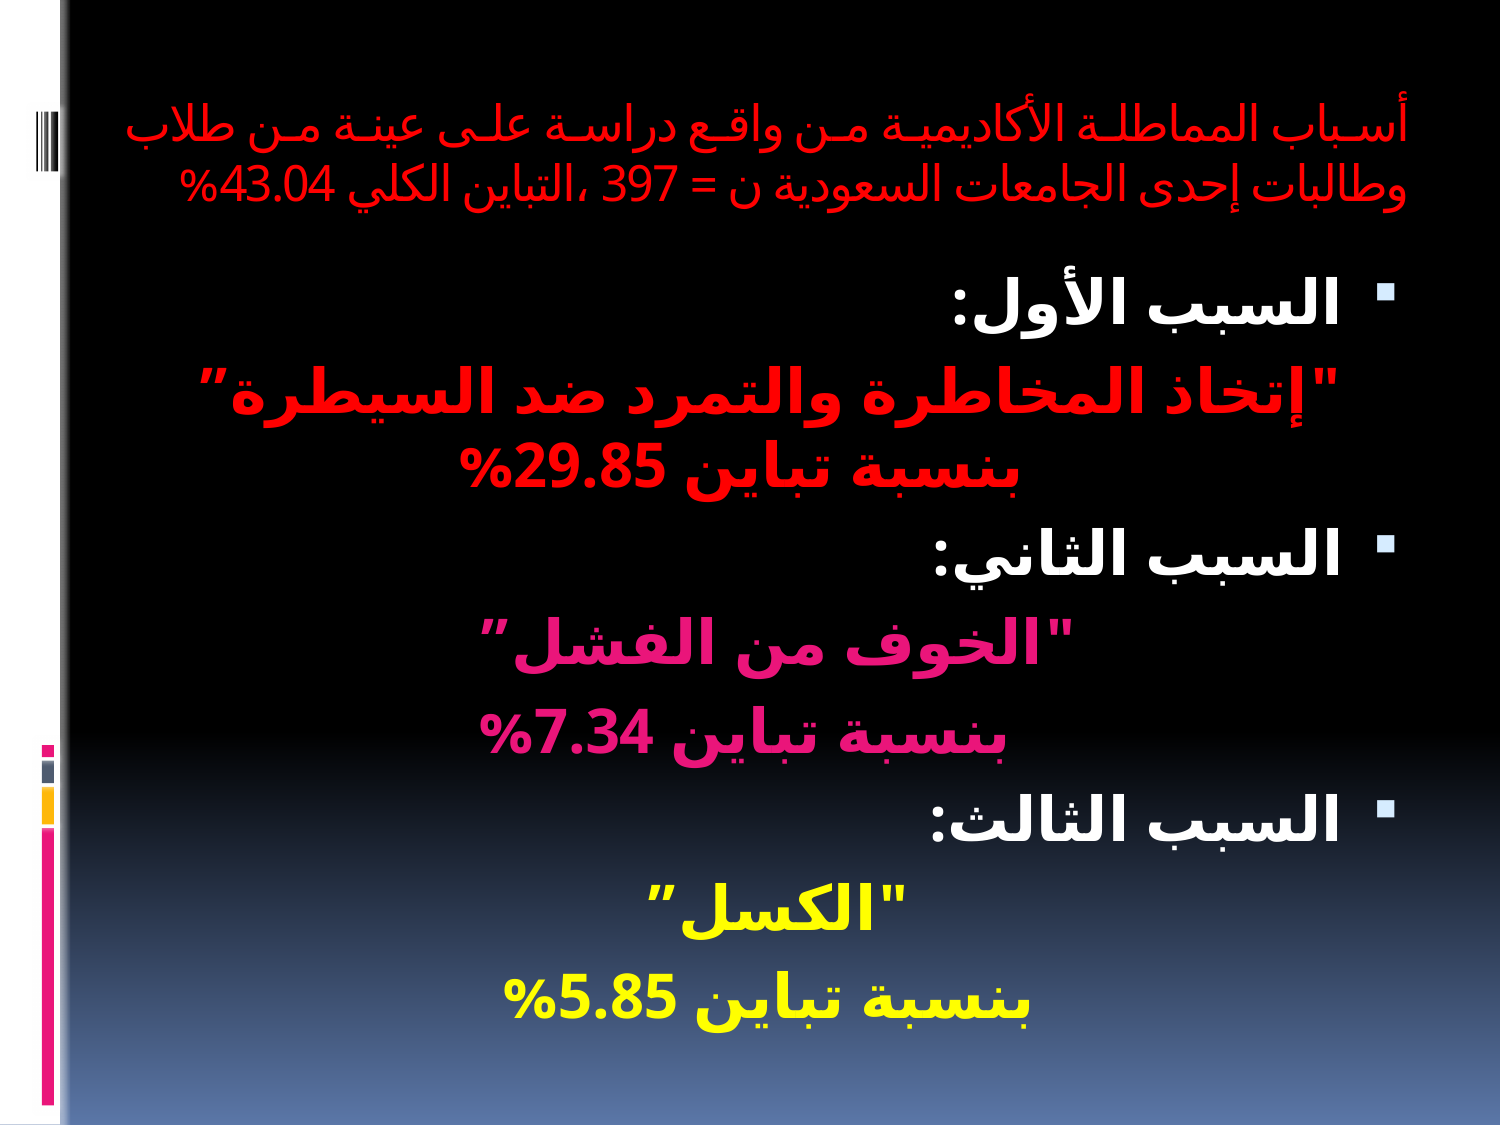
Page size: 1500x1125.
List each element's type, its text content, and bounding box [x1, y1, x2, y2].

list السبب الأول: "إتخاذ المخاطرة والتمرد ضد السيطرة” بنسبة تباين 29.85% السبب الثاني: "الخوف من الفشل” بنسبة تباين 7.34% السبب الثالث: "الكسل” بنسبة تباين 5.85% [123, 255, 1425, 1043]
title أسباب المماطلة الأكاديمية من واقع دراسة على عينة من طلاب وطالبات إحدى الجامعات السعودية ن = 397 ،التباين الكلي 43.04% [112, 83, 1425, 234]
